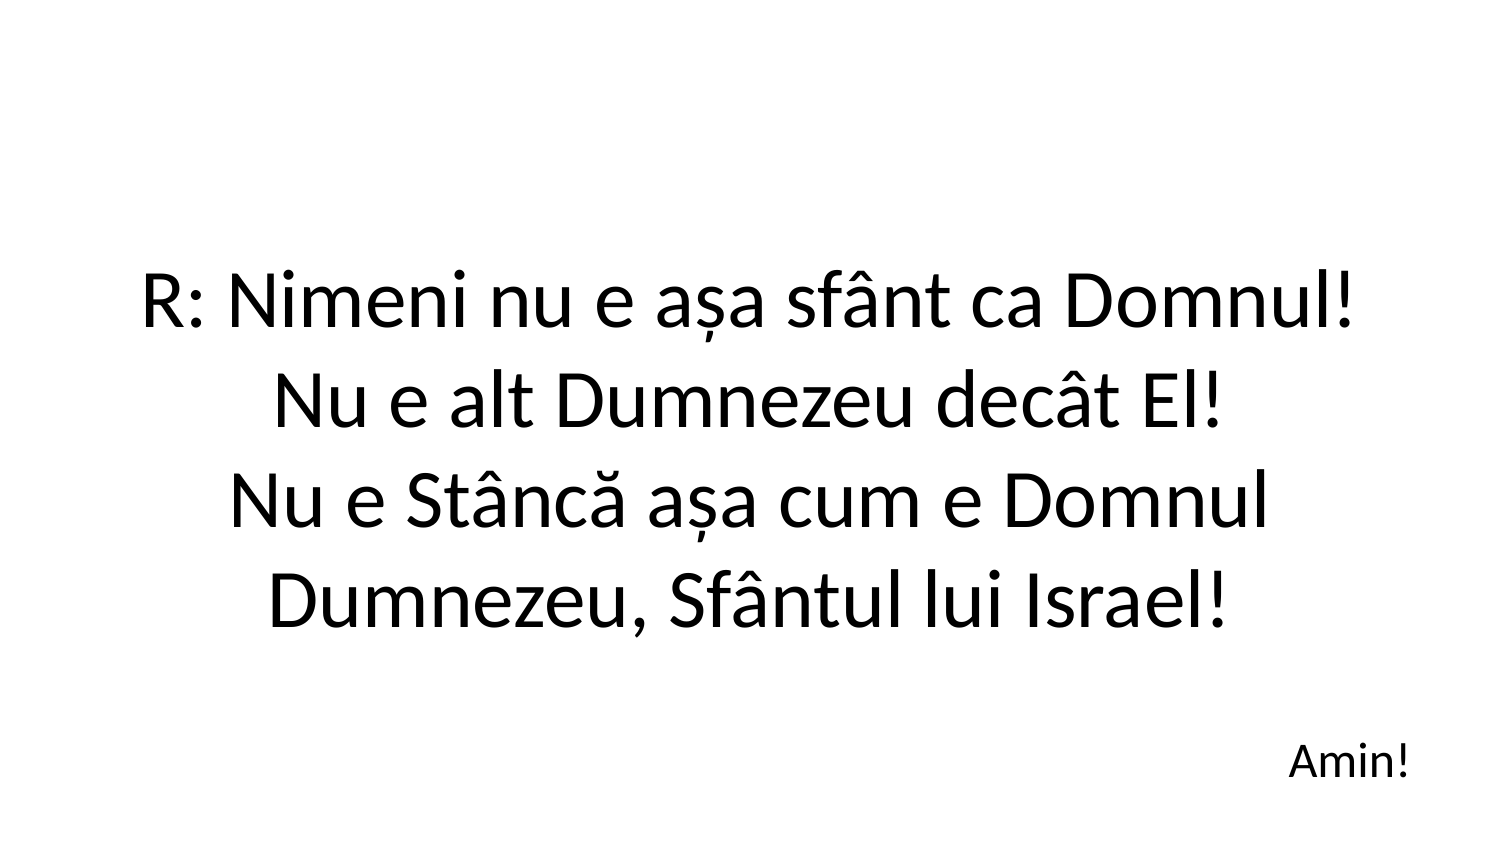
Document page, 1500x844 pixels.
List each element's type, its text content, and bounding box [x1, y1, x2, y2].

text_box R: Nimeni nu e așa sfânt ca Domnul! Nu e alt Dumnezeu decât El! Nu e Stâncă așa cum e Domnul Dumnezeu, Sfântul lui Israel! [125, 192, 1375, 652]
text_box Amin! [1273, 674, 1427, 795]
